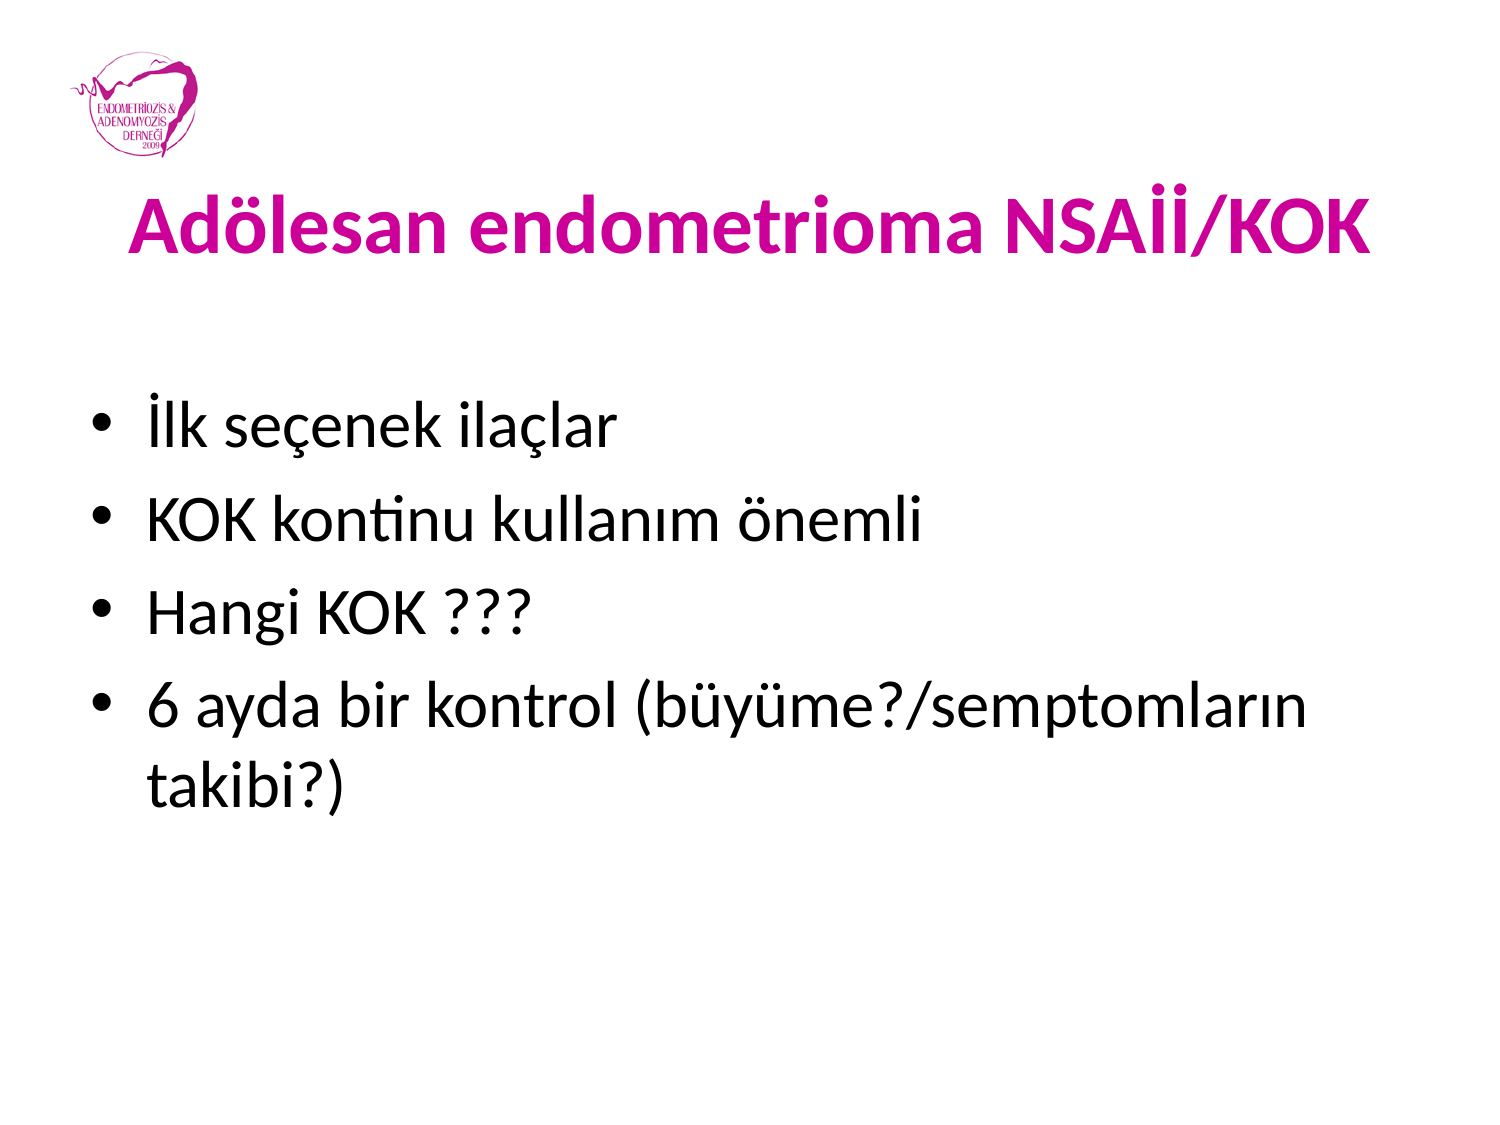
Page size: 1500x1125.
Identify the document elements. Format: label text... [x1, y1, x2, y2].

picture [70, 46, 206, 162]
list İlk seçenek ilaçlar KOK kontinu kullanım önemli Hangi KOK ??? 6 ayda bir kontrol (büyüme?/semptomların takibi?) [75, 373, 1425, 1005]
title Adölesan endometrioma NSAİİ/KOK [41, 125, 1459, 315]
